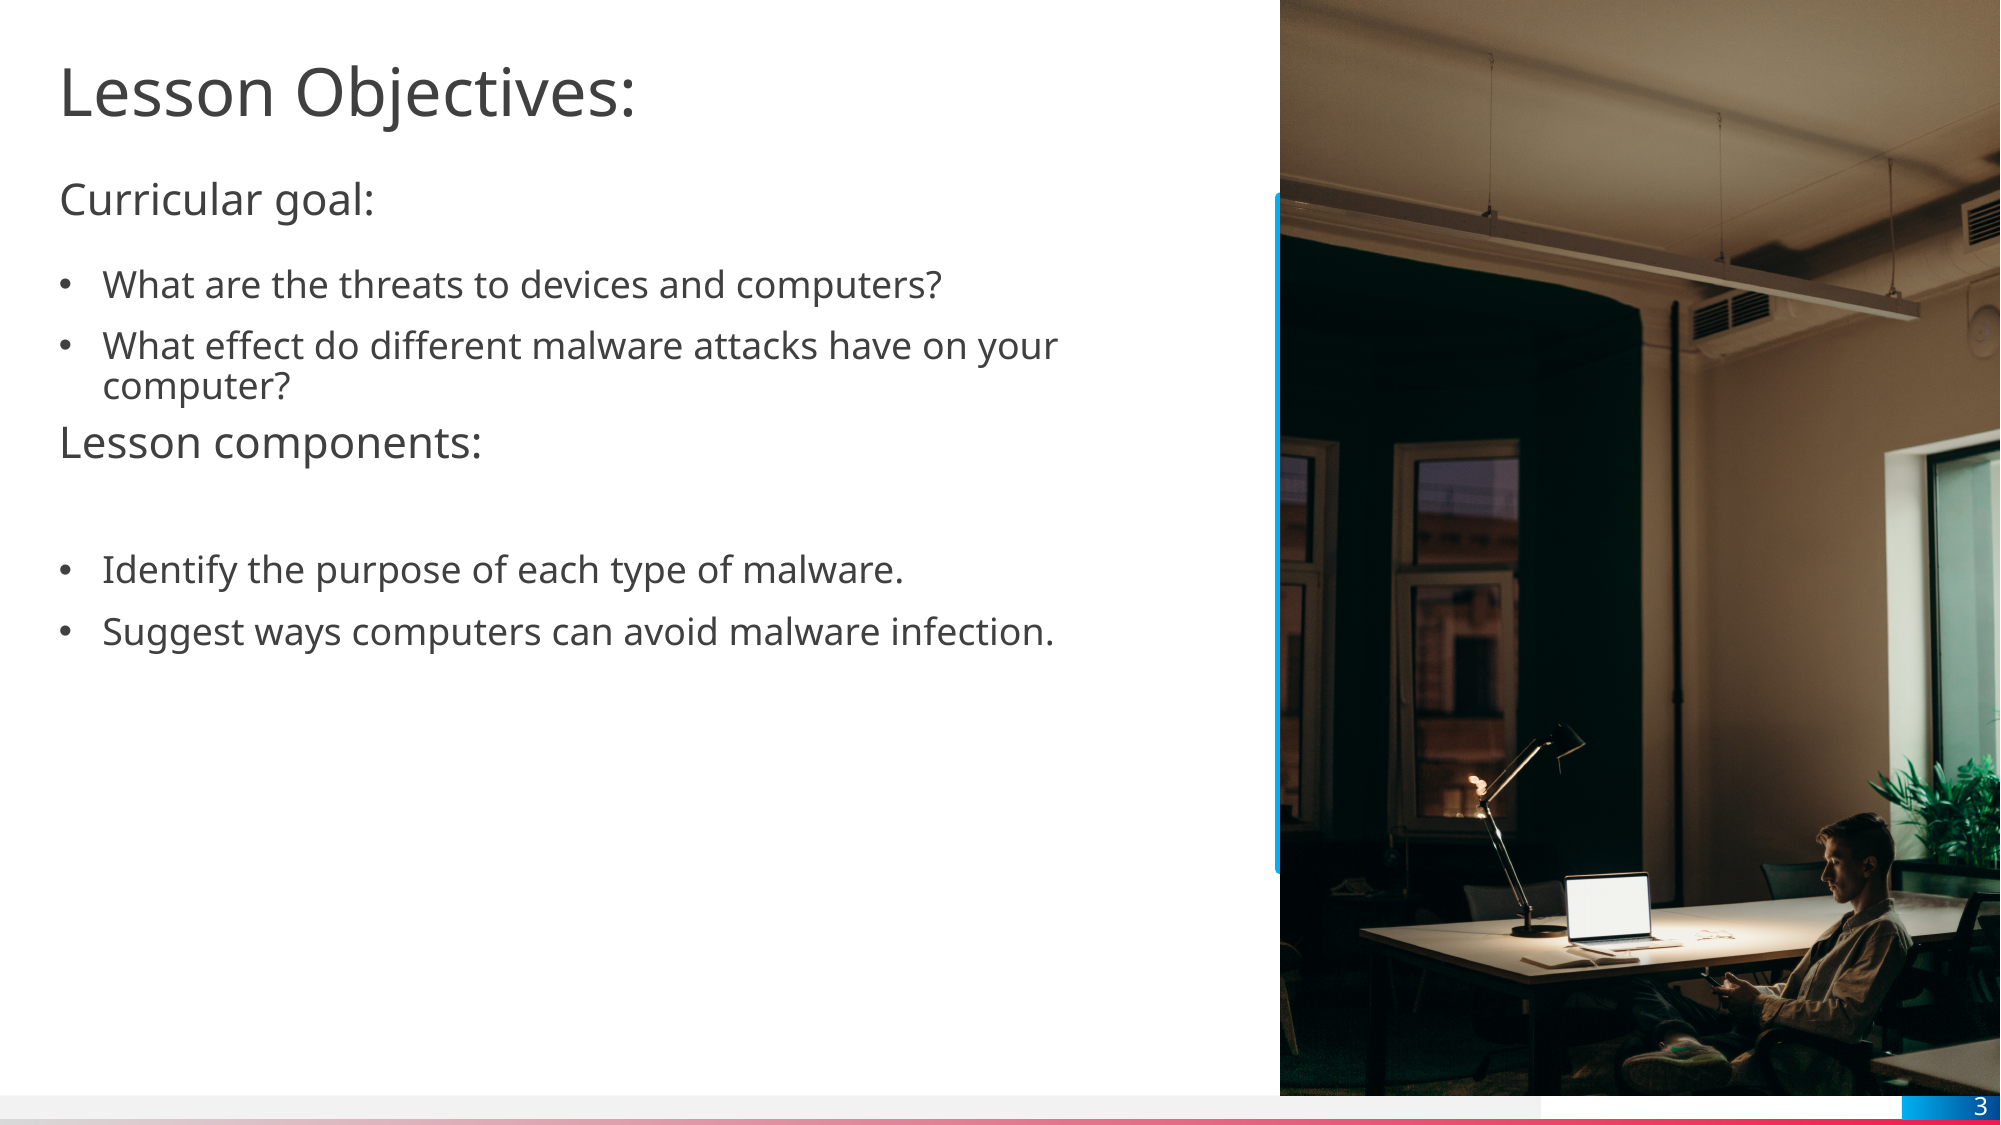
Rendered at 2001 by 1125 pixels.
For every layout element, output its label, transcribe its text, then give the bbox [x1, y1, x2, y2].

list What are the threats to devices and computers? What effect do different malware attacks have on your computer? Identify the purpose of each type of malware. Suggest ways computers can avoid malware infection. [59, 480, 1207, 1004]
text_box Lesson components: [59, 420, 1207, 480]
title Lesson Objectives: [59, 59, 1207, 148]
picture [1280, 0, 2000, 1096]
list Curricular goal: [59, 177, 1207, 237]
slide_number 3 [1901, 1096, 2000, 1120]
list What are the threats to devices and computers? What effect do different malware attacks have on your computer? Identify the purpose of each type of malware. Suggest ways computers can avoid malware infection. [59, 265, 1207, 420]
